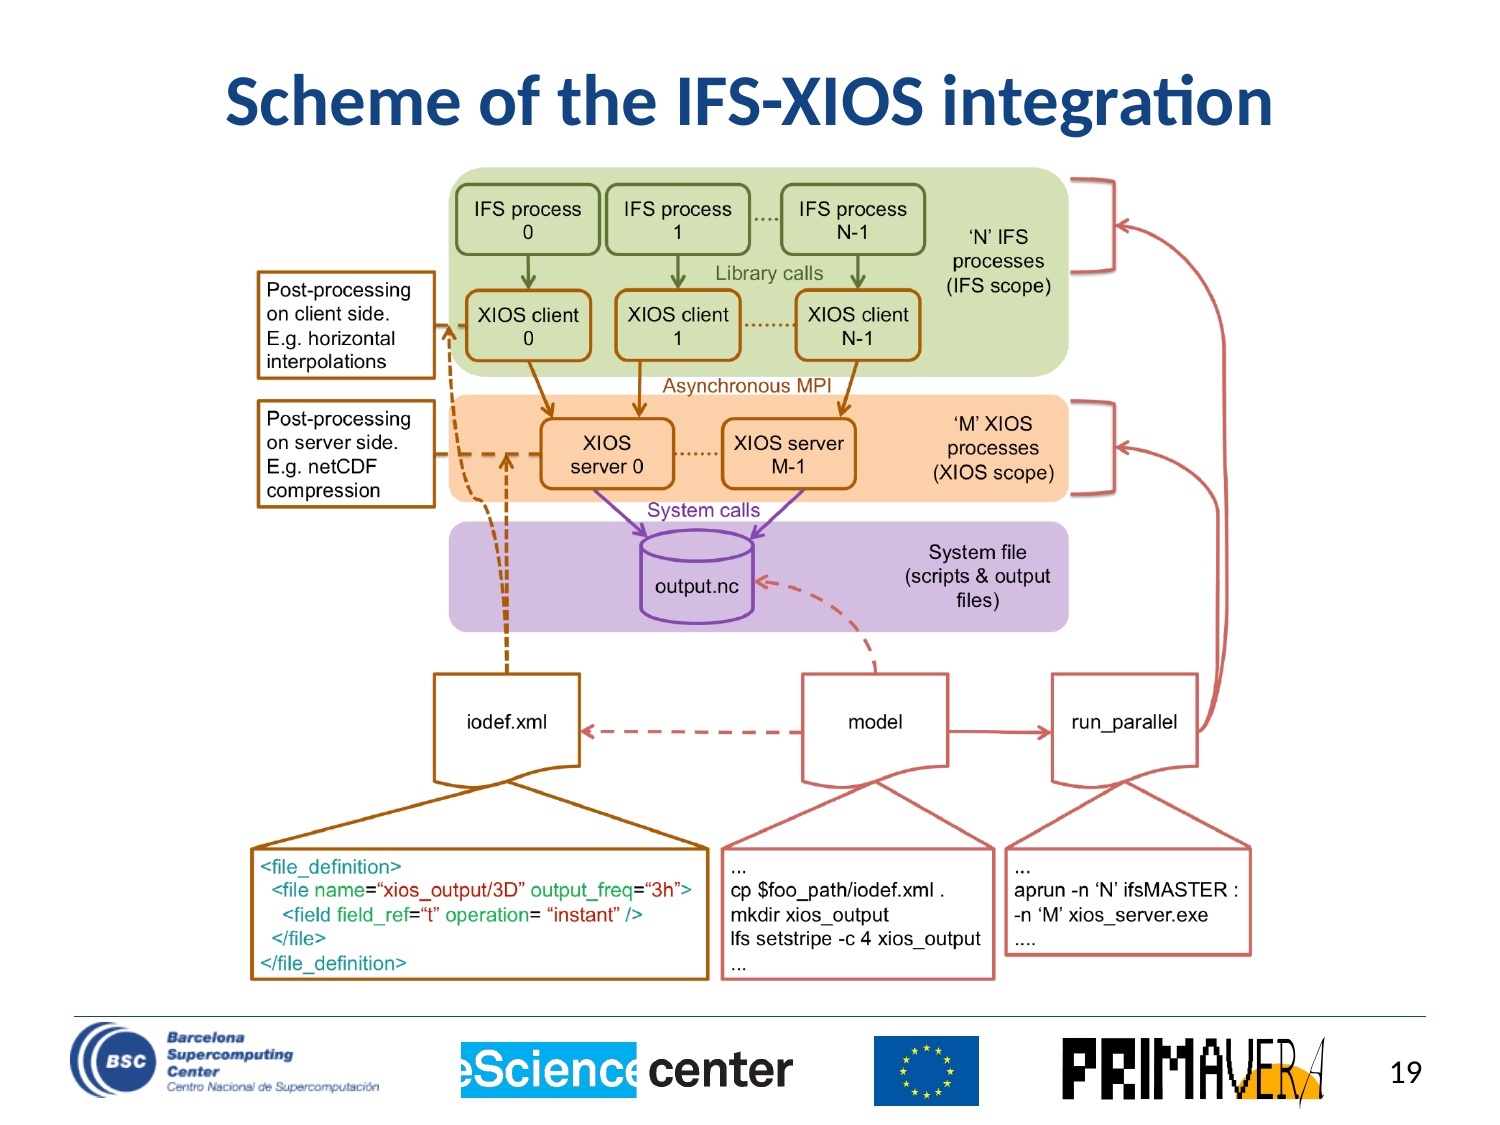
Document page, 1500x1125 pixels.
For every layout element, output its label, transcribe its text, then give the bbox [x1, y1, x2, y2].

picture [250, 167, 1252, 981]
title Scheme of the IFS-XIOS integration [192, 45, 1308, 159]
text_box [73, 1016, 1438, 1109]
